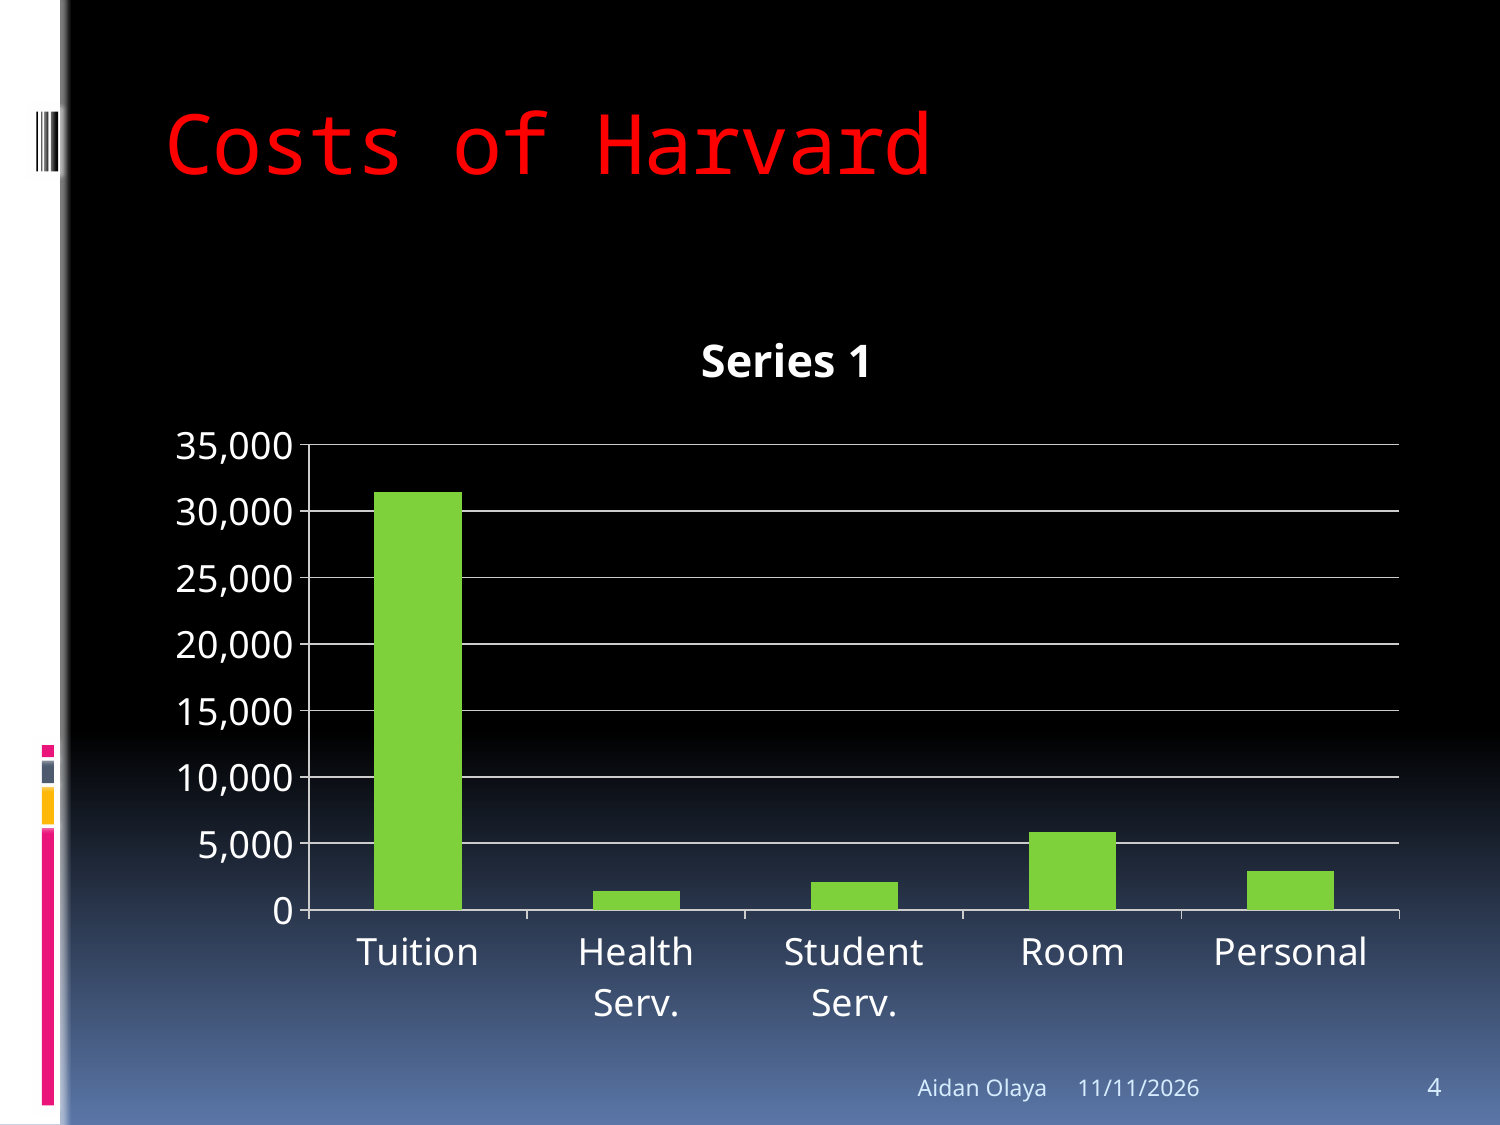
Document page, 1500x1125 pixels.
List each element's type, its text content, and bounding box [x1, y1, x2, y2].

footer Aidan Olaya [150, 1054, 1063, 1113]
title Costs of Harvard [150, 83, 1425, 234]
chart [149, 292, 1426, 1043]
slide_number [1063, 1054, 1412, 1113]
slide_number 4 [1412, 1052, 1488, 1113]
